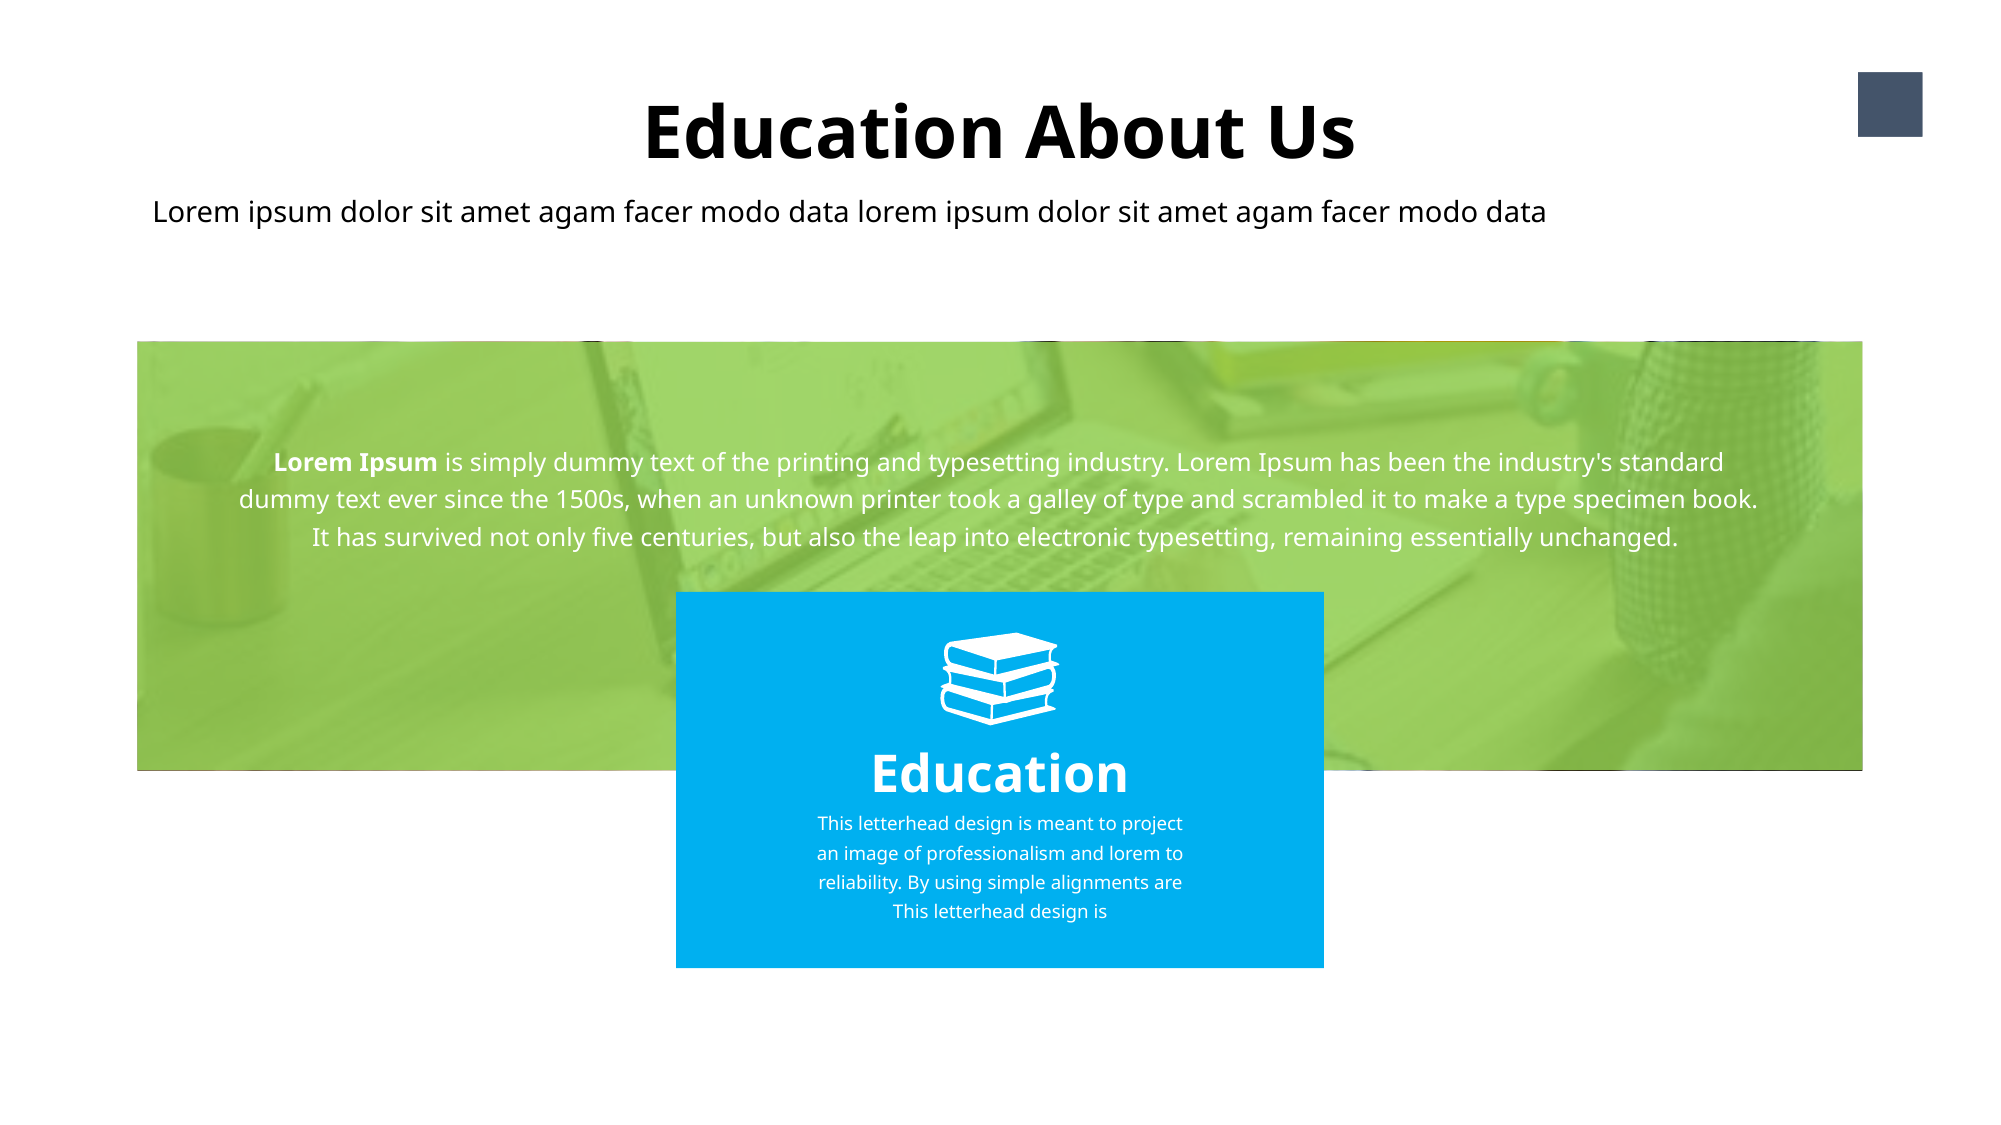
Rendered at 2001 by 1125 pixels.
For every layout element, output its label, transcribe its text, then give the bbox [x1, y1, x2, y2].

text_box [1857, 71, 1924, 78]
picture [137, 341, 1863, 771]
text_box [1863, 130, 1924, 138]
text_box [675, 771, 1325, 969]
subtitle Lorem ipsum dolor sit amet agam facer modo data lorem ipsum dolor sit amet agam facer modo data [137, 186, 1863, 227]
slide_number 4 [1863, 78, 1927, 130]
title Education About Us [137, 78, 1863, 186]
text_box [809, 632, 1190, 928]
